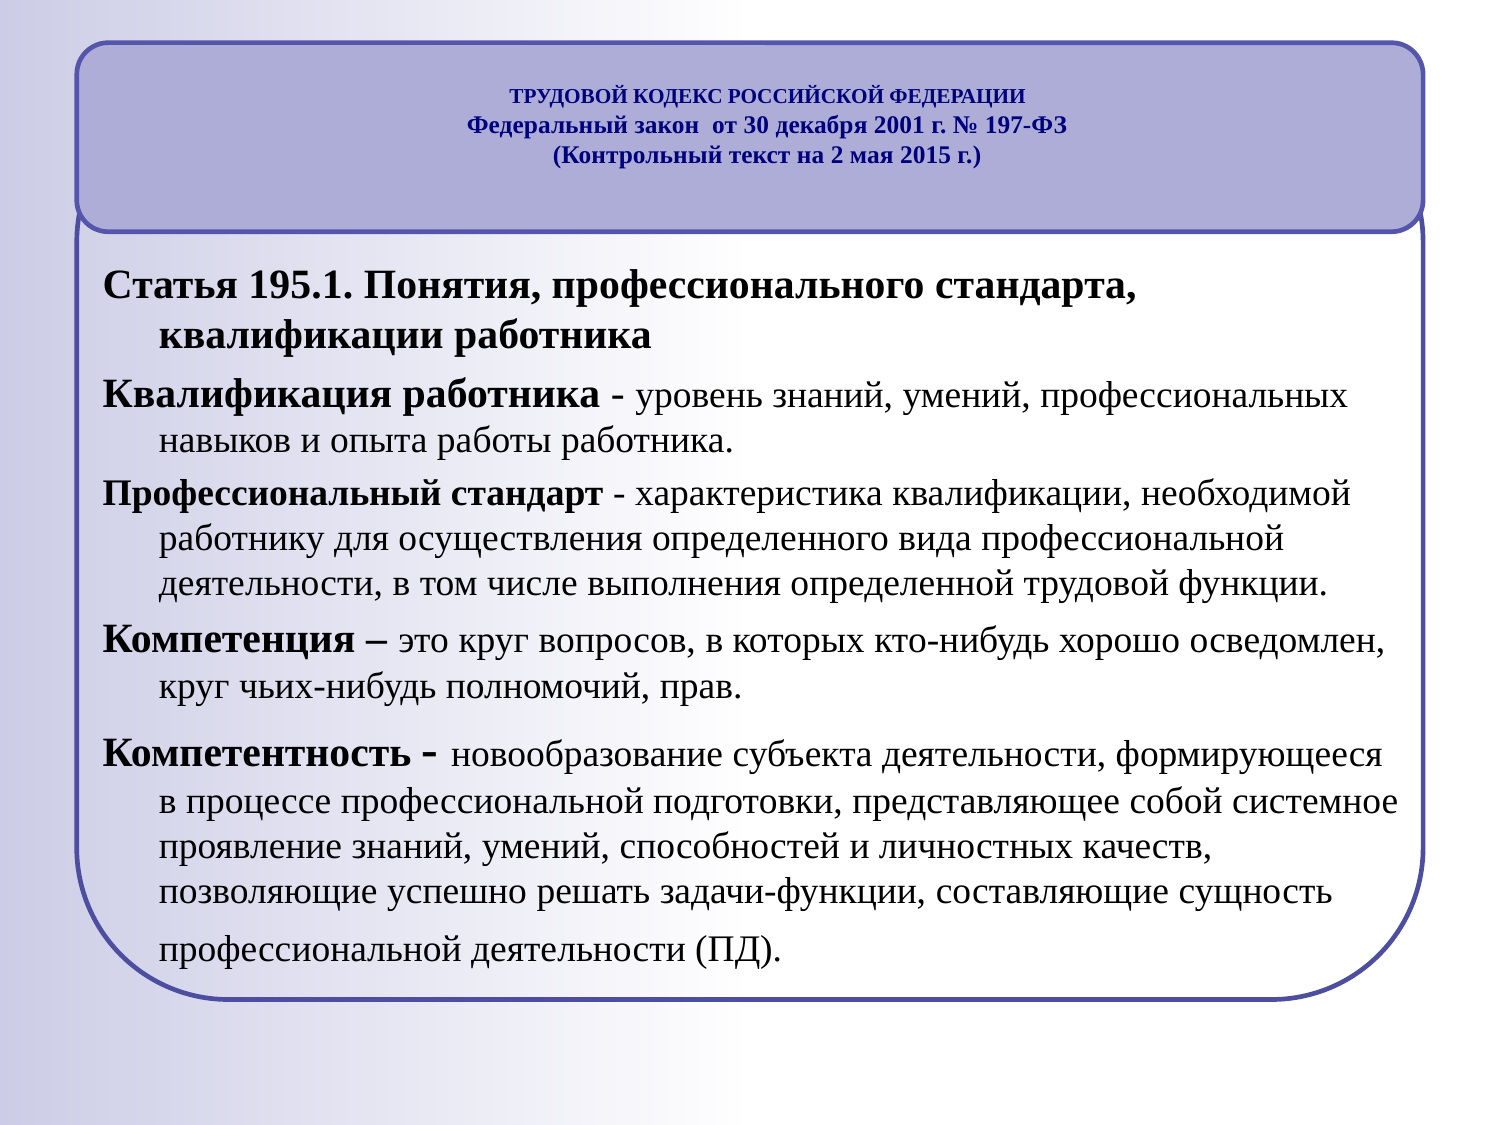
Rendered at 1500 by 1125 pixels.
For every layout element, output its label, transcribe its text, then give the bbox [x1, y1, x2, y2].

list Статья 195.1. Понятия, профессионального стандарта, квалификации работника Квалификация работника - уровень знаний, умений, профессиональных навыков и опыта работы работника. Профессиональный стандарт - характеристика квалификации, необходимой работнику для осуществления определенного вида профессиональной деятельности, в том числе выполнения определенной трудовой функции. Компетенция – это круг вопросов, в которых кто-нибудь хорошо осведомлен, круг чьих-нибудь полномочий, прав. Компетентность - новообразование субъекта деятельности, формирующееся в процессе профессиональной подготовки, представляющее собой системное проявление знаний, умений, способностей и личностных качеств, позволяющие успешно решать задачи-функции, составляющие сущность профессиональной деятельности (ПД). [87, 249, 1420, 1125]
title ТРУДОВОЙ КОДЕКС РОССИЙСКОЙ ФЕДЕРАЦИИ Федеральный закон от 30 декабря 2001 г. № 197-ФЗ (Контрольный текст на 2 мая 2015 г.) [35, 18, 1500, 208]
